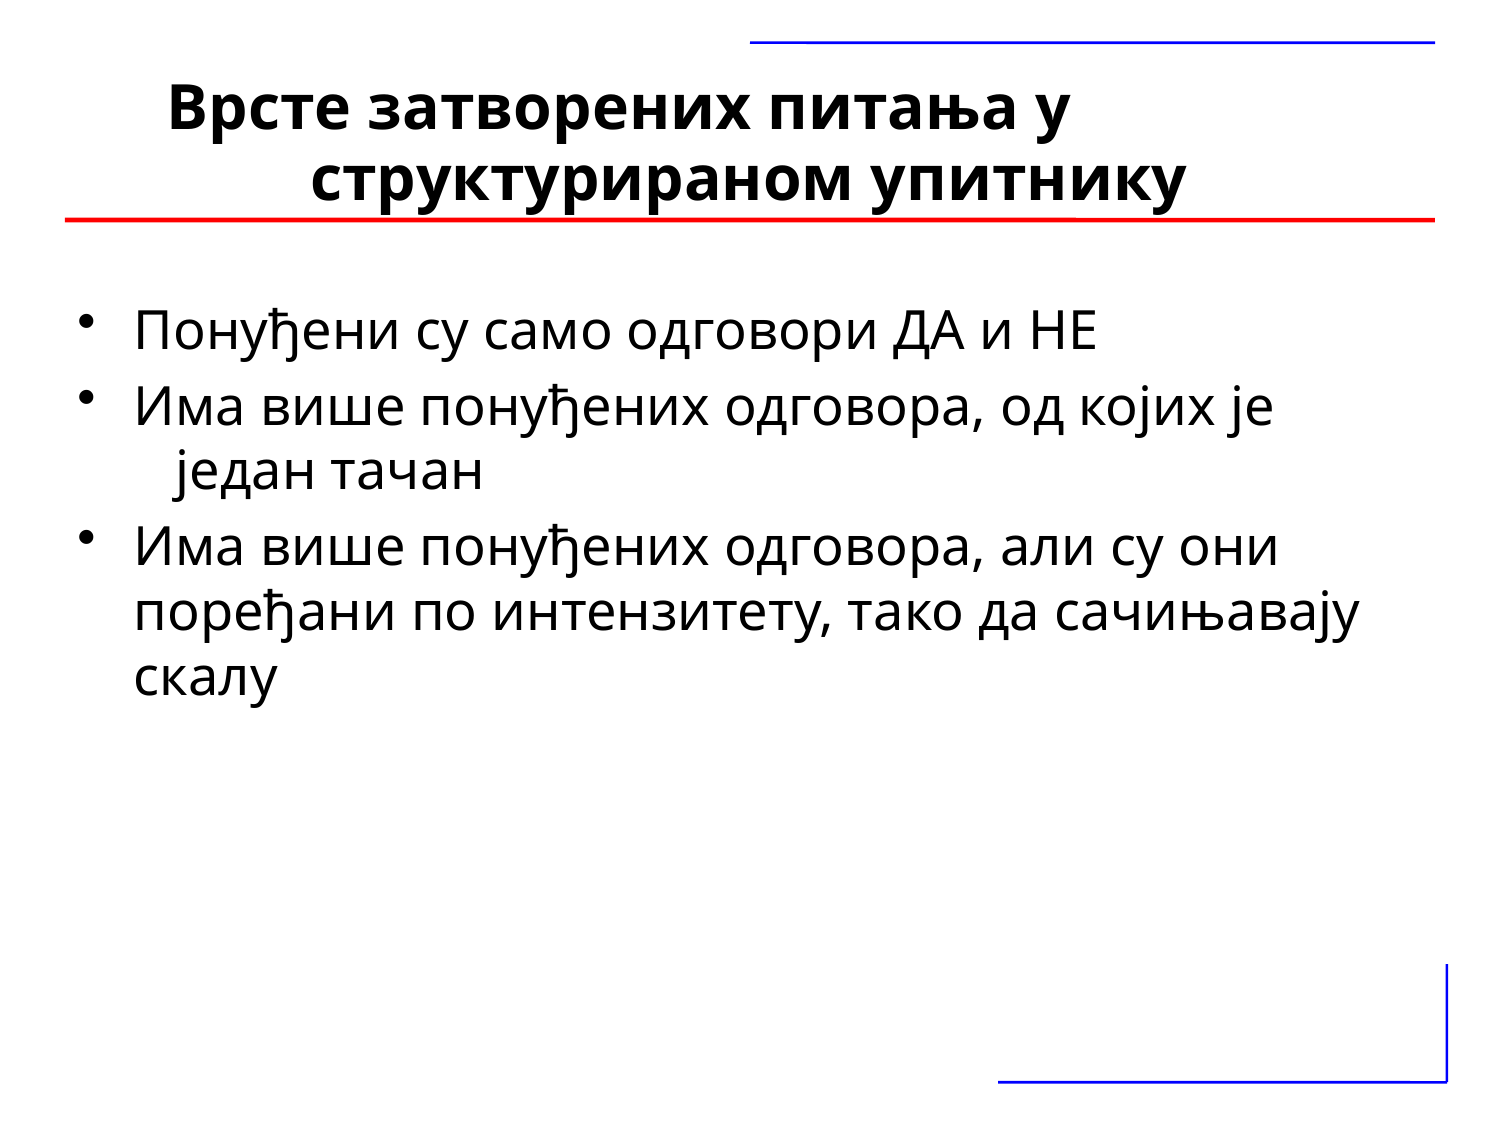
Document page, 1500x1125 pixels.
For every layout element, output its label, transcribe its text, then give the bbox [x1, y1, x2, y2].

title Врсте затворених питања у структурираном упитнику [74, 37, 1424, 251]
list Понуђени су само одговори ДА и НЕ Има више понуђених одговора, од којих је један тачан Има више понуђених одговора, али су они поређани по интензитету, тако да сачињавају скалу [62, 287, 1438, 1031]
